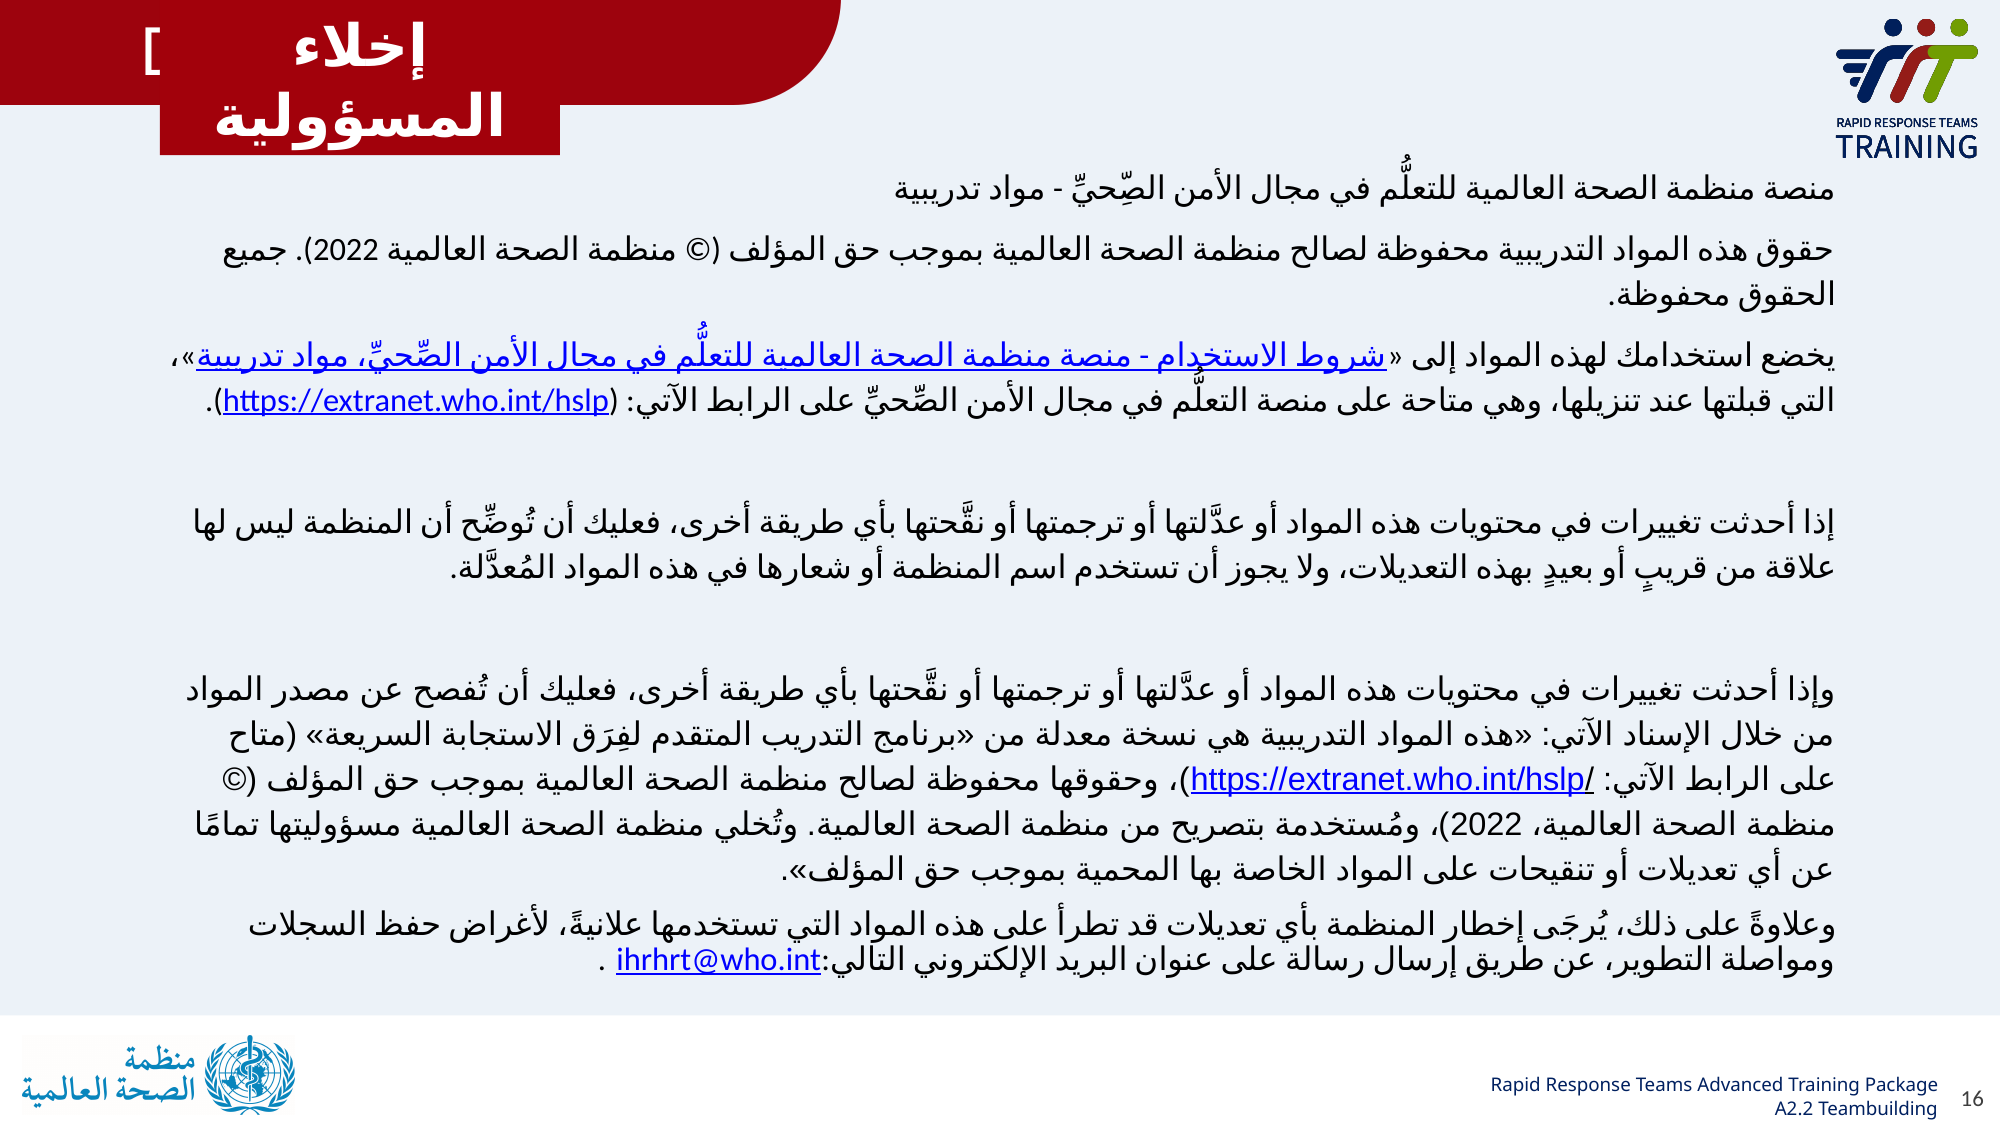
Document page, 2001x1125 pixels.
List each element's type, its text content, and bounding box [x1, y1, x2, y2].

picture [151, 33, 159, 70]
picture [22, 1035, 295, 1115]
picture [0, 0, 159, 105]
picture [1835, 19, 1978, 167]
picture [560, 0, 841, 105]
text_box إخلاء المسؤولية [159, 0, 560, 156]
list منصة منظمة الصحة العالمية للتعلُّم في مجال الأمن الصِّحيِّ - مواد تدريبية حقوق هذه المواد التدريبية محفوظة لصالح منظمة الصحة العالمية بموجب حق المؤلف (© منظمة الصحة العالمية 2022). جميع الحقوق محفوظة. يخضع استخدامك لهذه المواد إلى «شروط الاستخدام - منصة منظمة الصحة العالمية للتعلُّم في مجال الأمن الصِّحيِّ، مواد تدريبية»، التي قبلتها عند تنزيلها، وهي متاحة على منصة التعلُّم في مجال الأمن الصِّحيِّ على الرابط الآتي: (https://extranet.who.int/hslp). إذا أحدثت تغييرات في محتويات هذه المواد أو عدَّلتها أو ترجمتها أو نقَّحتها بأي طريقة أخرى، فعليك أن تُوضِّح أن المنظمة ليس لها علاقة من قريبٍ أو بعيدٍ بهذه التعديلات، ولا يجوز أن تستخدم اسم المنظمة أو شعارها في هذه المواد المُعدَّلة. وإذا أحدثت تغييرات في محتويات هذه المواد أو عدَّلتها أو ترجمتها أو نقَّحتها بأي طريقة أخرى، فعليك أن تُفصح عن مصدر المواد من خلال الإسناد الآتي: «هذه المواد التدريبية هي نسخة معدلة من «برنامج التدريب المتقدم لفِرَق الاستجابة السريعة» (متاح على الرابط الآتي: https://extranet.who.int/hslp/)، وحقوقها محفوظة لصالح منظمة الصحة العالمية بموجب حق المؤلف (© منظمة الصحة العالمية، 2022)، ومُستخدمة بتصريح من منظمة الصحة العالمية. وتُخلي منظمة الصحة العالمية مسؤوليتها تمامًا عن أي تعديلات أو تنقيحات على المواد الخاصة بها المحمية بموجب حق المؤلف». وعلاوةً على ذلك، يُرجَى إخطار المنظمة بأي تعديلات قد تطرأ على هذه المواد التي تستخدمها علانيةً، لأغراض حفظ السجلات ومواصلة التطوير، عن طريق إرسال رسالة على عنوان البريد الإلكتروني التالي:ihrhrt@who.int . [162, 160, 1838, 1016]
picture [252, 1050, 258, 1059]
